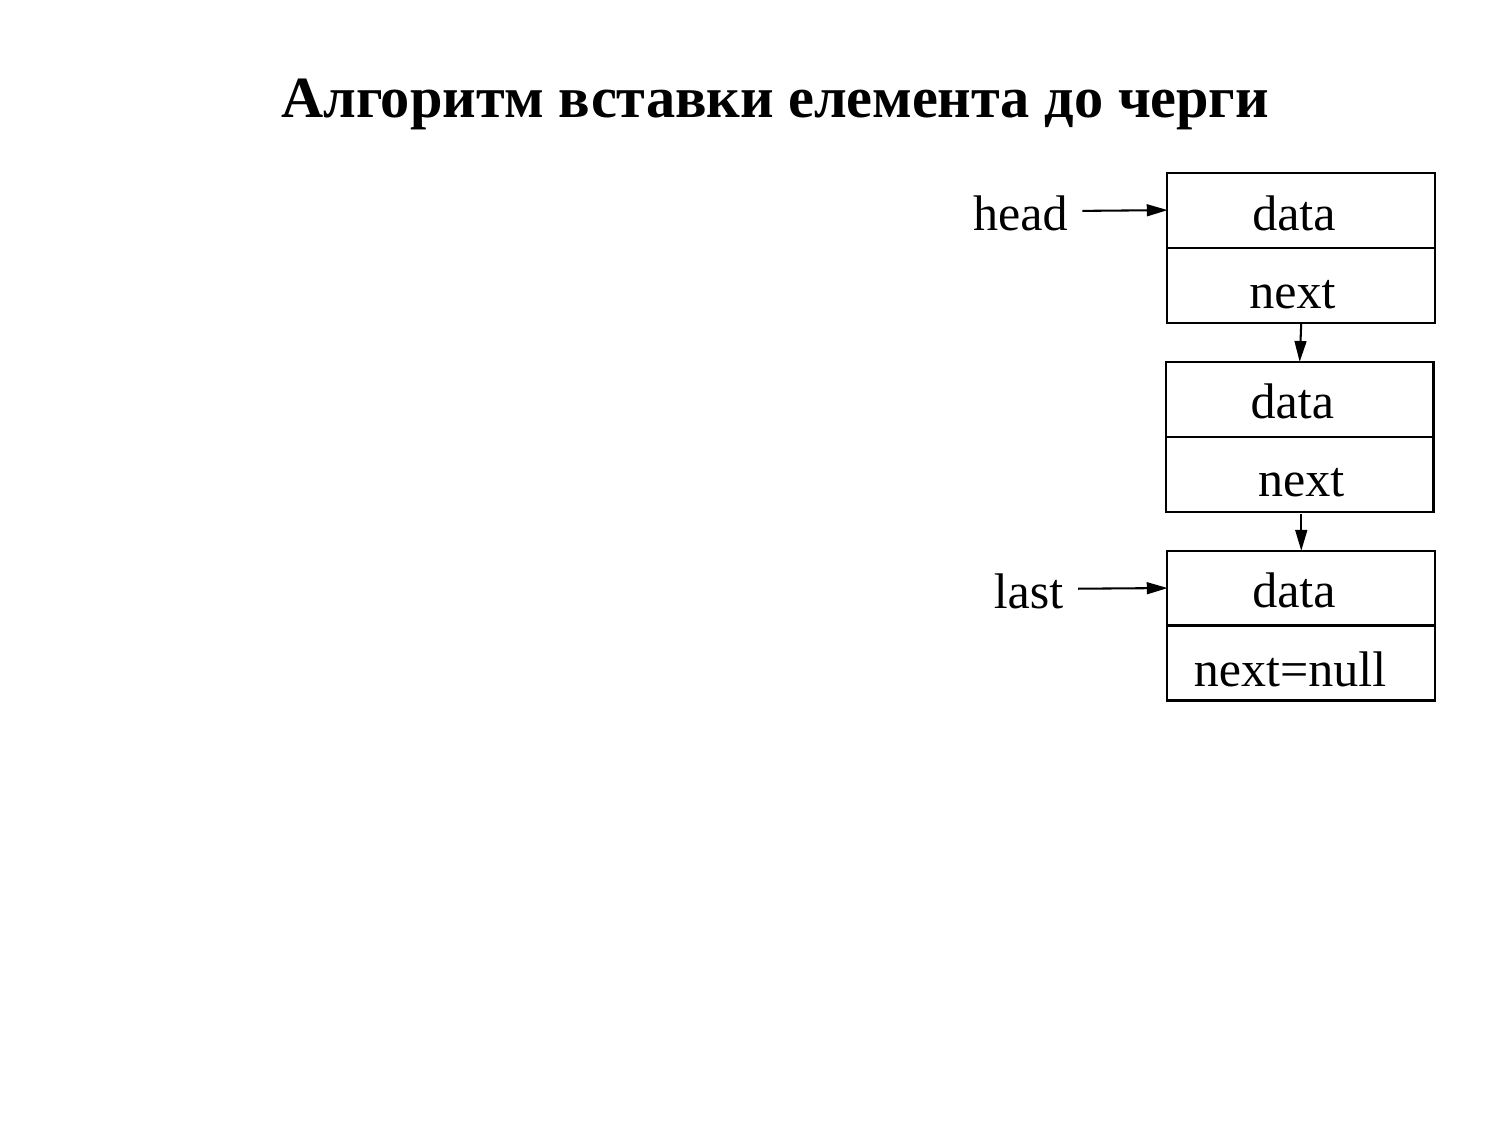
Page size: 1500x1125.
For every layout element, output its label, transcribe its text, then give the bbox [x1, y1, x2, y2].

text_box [957, 172, 1436, 706]
title Алгоритм вставки елемента до черги [112, 37, 1439, 151]
